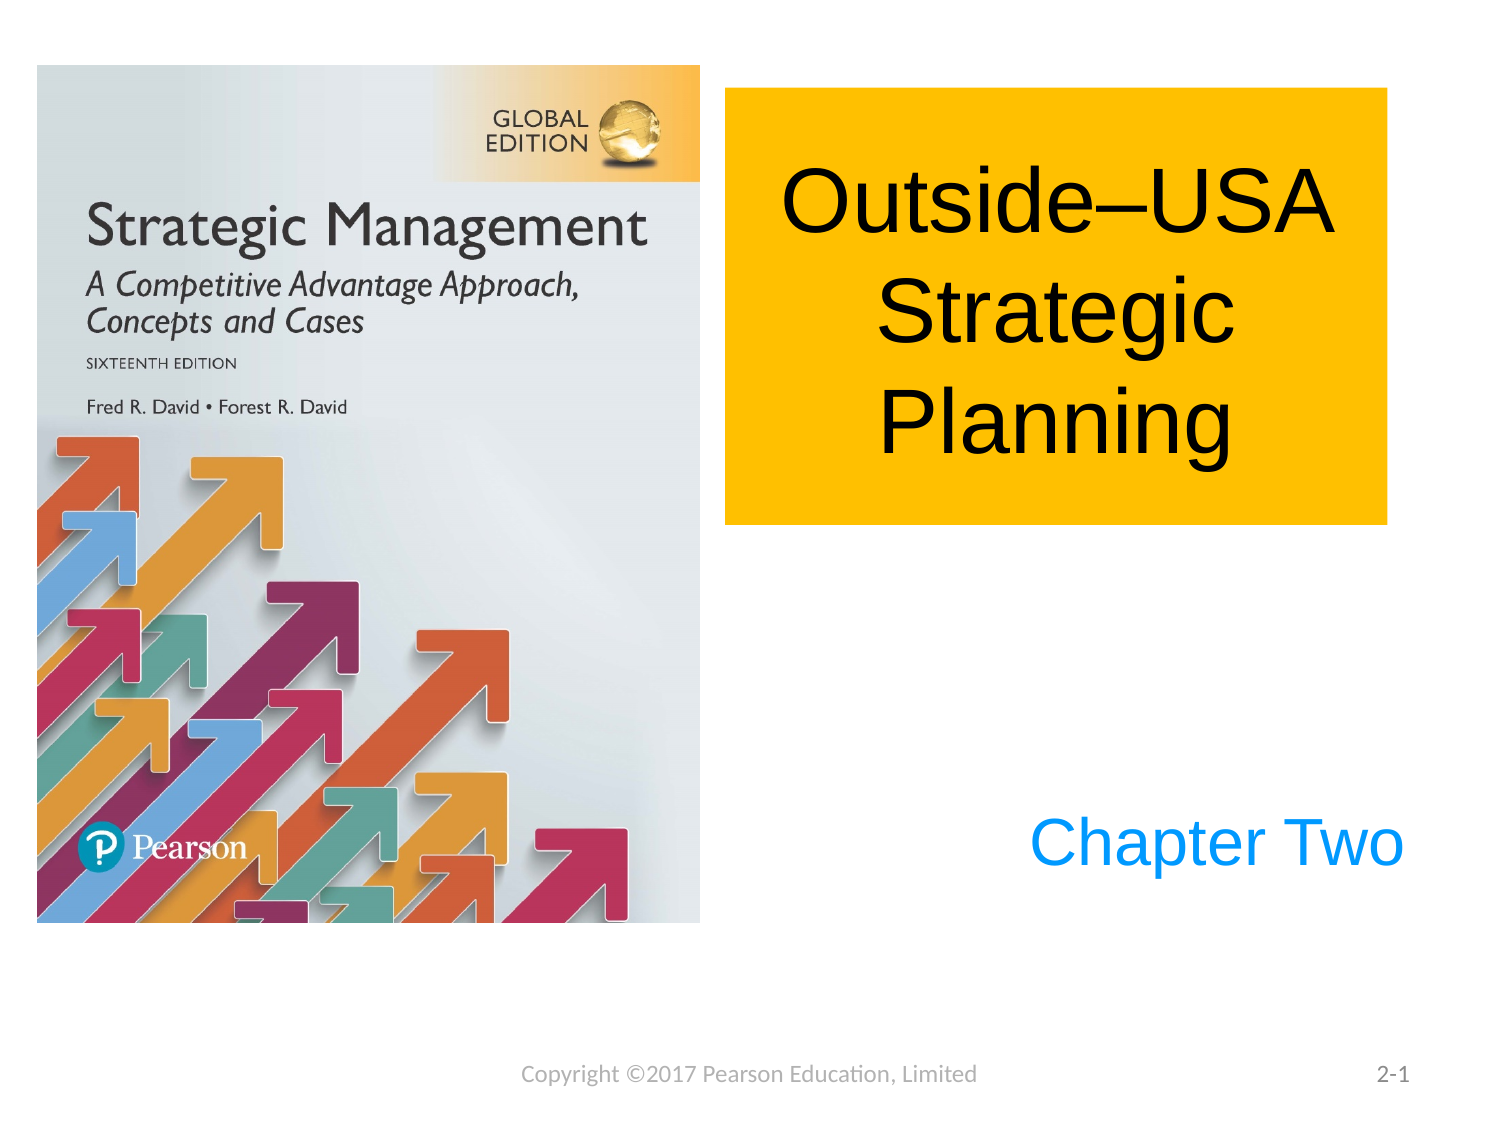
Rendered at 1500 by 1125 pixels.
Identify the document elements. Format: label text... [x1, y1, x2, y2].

text_box Chapter Two [658, 137, 1500, 925]
title Outside–USA Strategic Planning [725, 87, 1388, 137]
picture [37, 65, 700, 923]
slide_number 2-1 [1074, 1042, 1425, 1103]
footer Copyright ©2017 Pearson Education, Limited [500, 1042, 1000, 1103]
